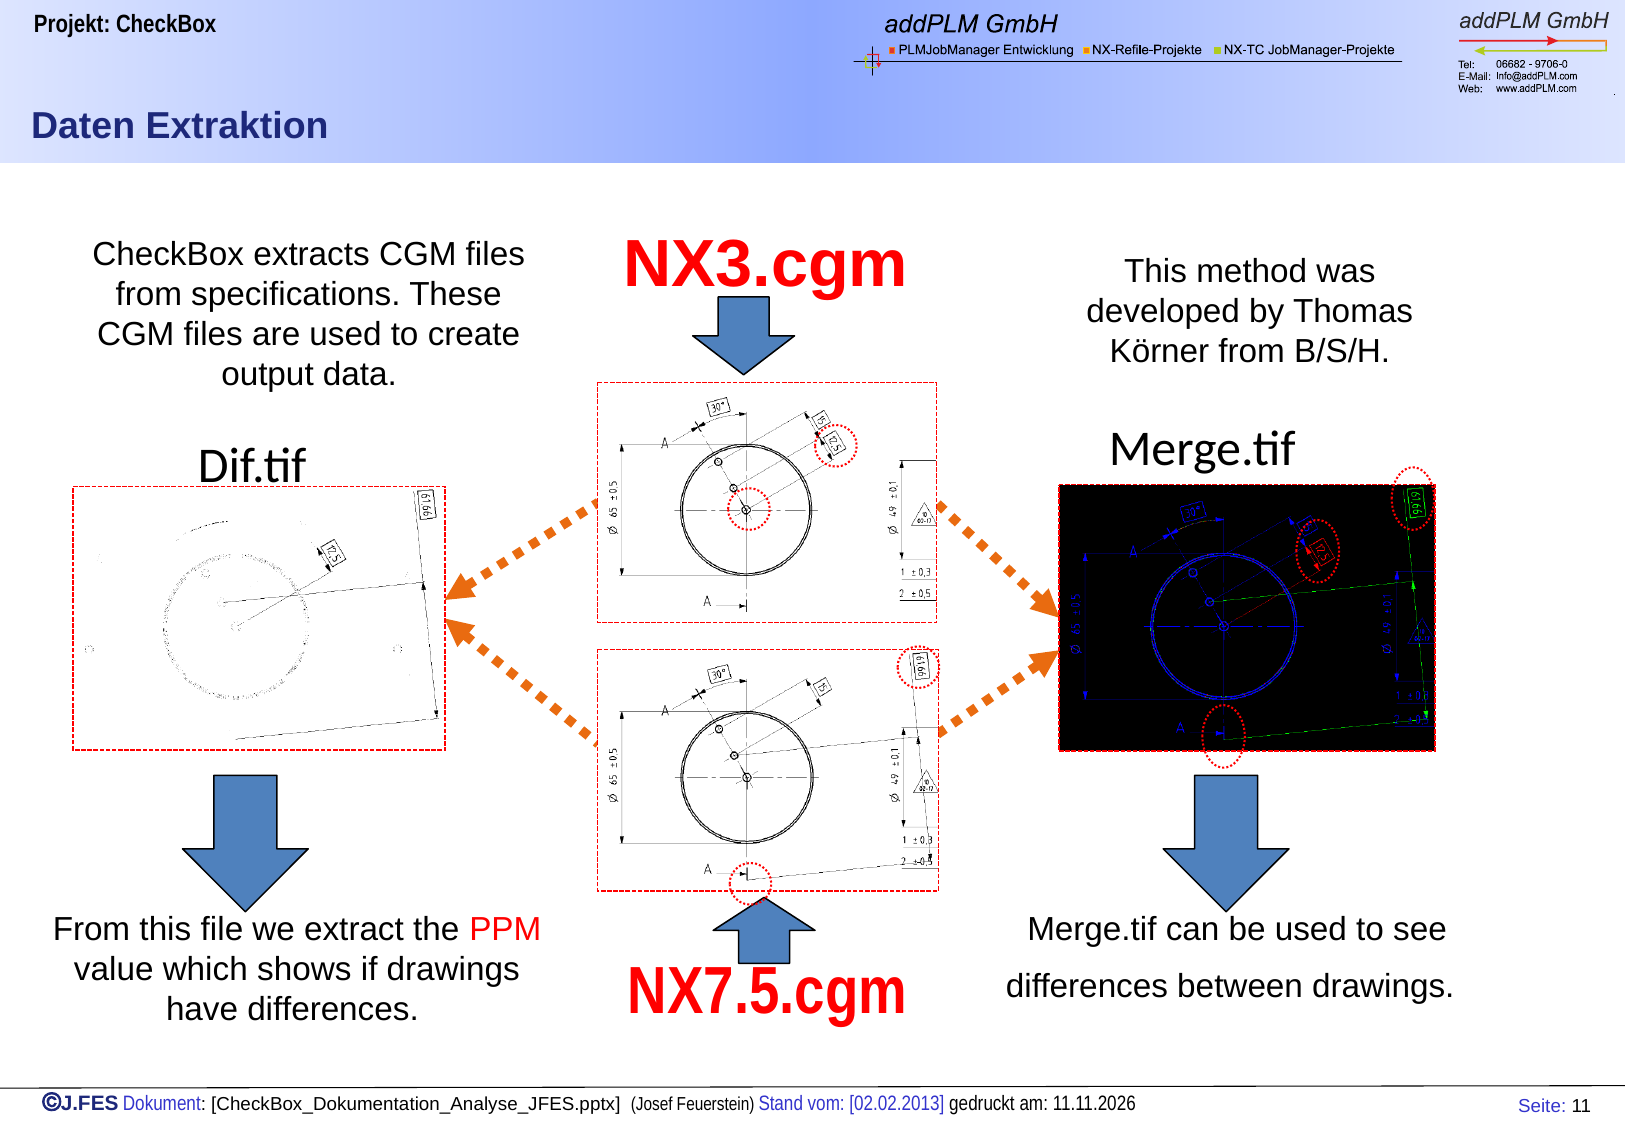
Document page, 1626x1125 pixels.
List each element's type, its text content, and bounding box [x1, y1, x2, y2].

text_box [450, 501, 593, 601]
text_box [713, 899, 816, 964]
text_box CheckBox extracts CGM files from specifications. These CGM files are used to create output data. [61, 224, 557, 440]
title Daten Extraktion [30, 73, 1600, 138]
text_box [940, 501, 1054, 619]
text_box [1163, 775, 1289, 899]
picture [1059, 485, 1435, 751]
text_box This method was developed by Thomas Körner from B/S/H. [1037, 241, 1463, 377]
text_box [1394, 467, 1432, 483]
text_box [182, 775, 309, 912]
picture [598, 382, 937, 622]
text_box NX3.cgm [599, 211, 932, 307]
text_box Merge.tif [1086, 408, 1318, 483]
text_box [450, 618, 599, 745]
text_box [1208, 759, 1239, 768]
text_box Dif.tif [162, 440, 343, 485]
text_box NX7.5.cgm [556, 939, 980, 1051]
text_box [736, 899, 765, 905]
picture [73, 487, 445, 750]
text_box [938, 649, 1054, 751]
text_box From this file we extract the PPM value which shows if drawings have differences. [37, 899, 557, 1035]
text_box [692, 307, 795, 375]
text_box Merge.tif can be used to see differences between drawings. [982, 899, 1493, 1015]
picture [598, 649, 938, 891]
